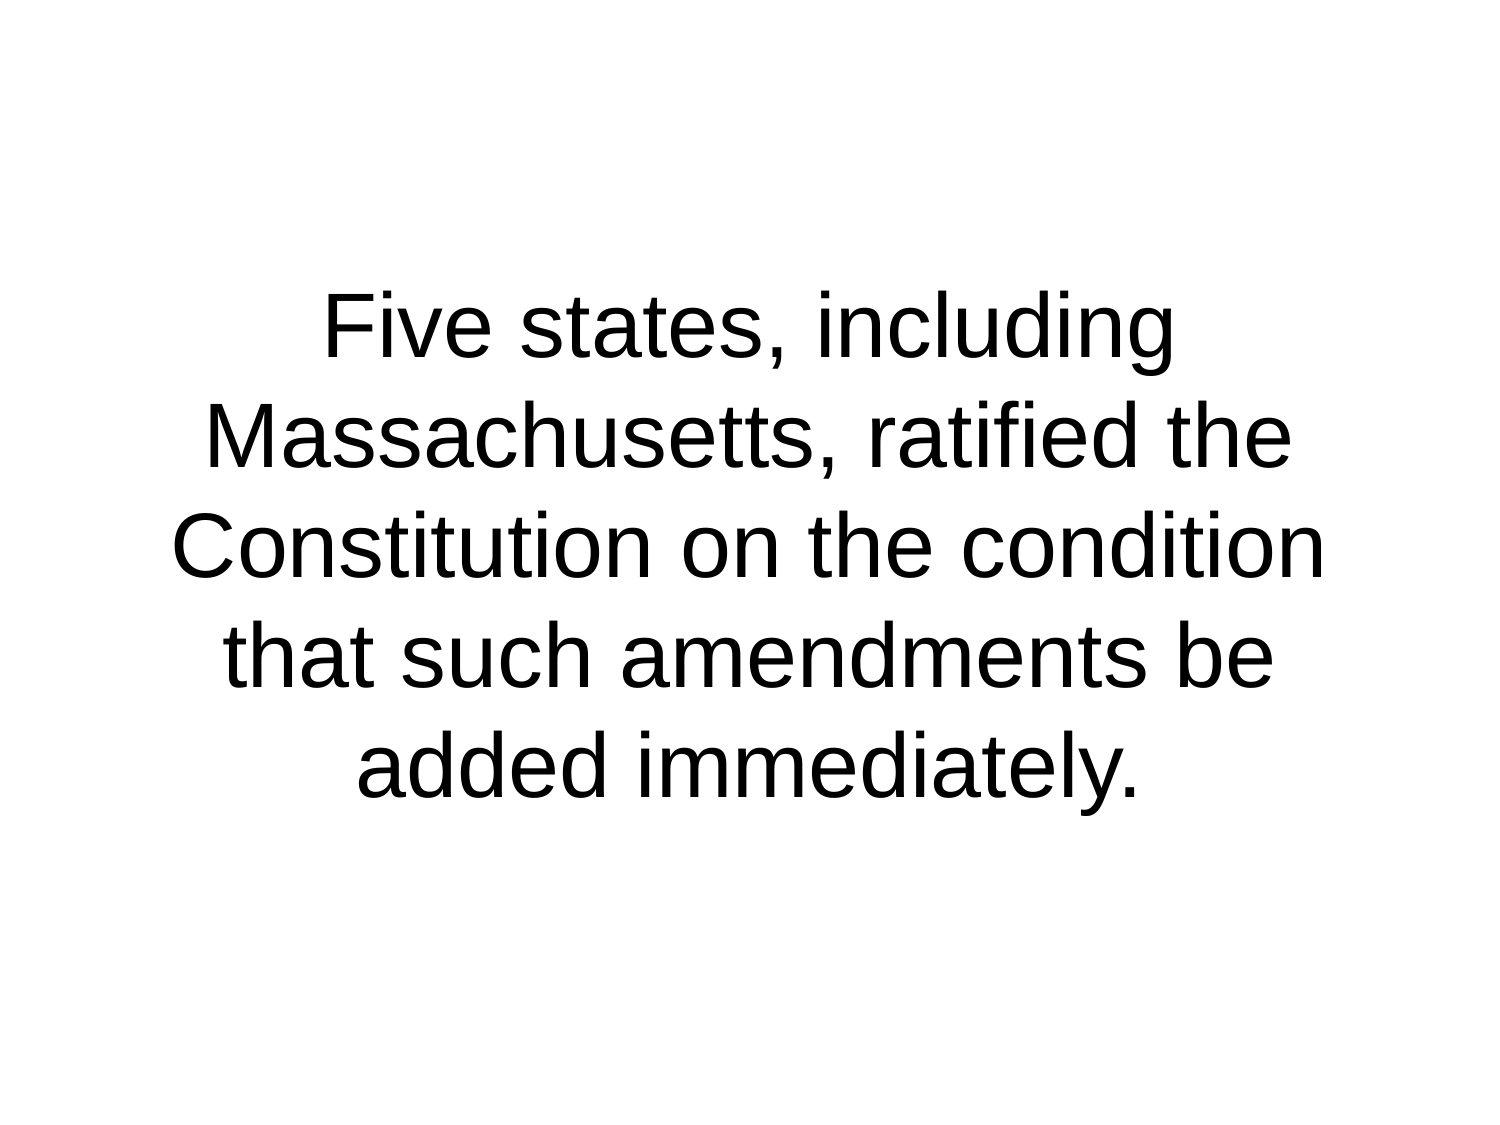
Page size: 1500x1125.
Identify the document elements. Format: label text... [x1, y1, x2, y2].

title Five states, including Massachusetts, ratified the Constitution on the condition that such amendments be added immediately. [74, 44, 1426, 1038]
